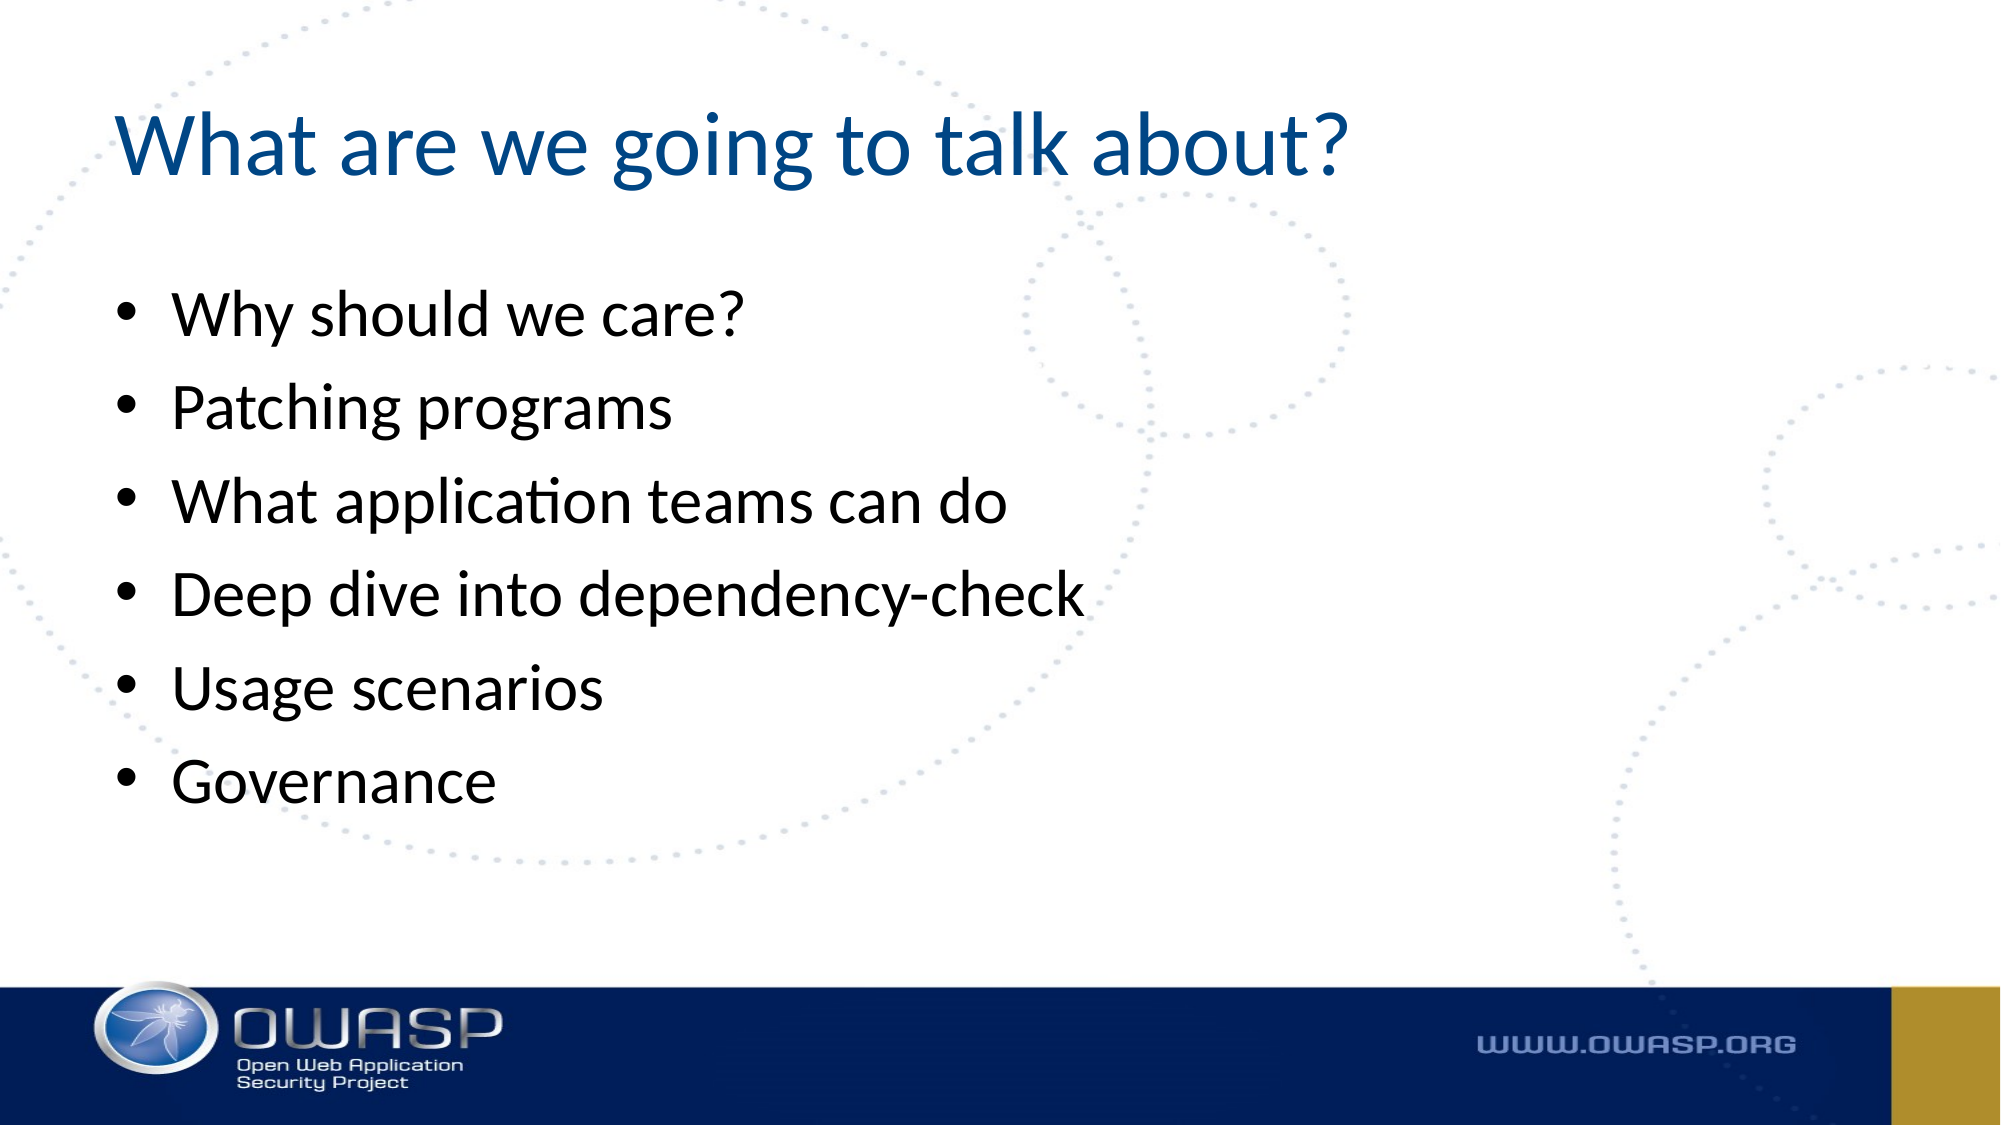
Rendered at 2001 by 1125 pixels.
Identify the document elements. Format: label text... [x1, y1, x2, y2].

title What are we going to talk about? [99, 45, 1900, 233]
list Why should we care? Patching programs What application teams can do Deep dive into dependency-check Usage scenarios Governance [99, 262, 1900, 940]
picture [0, 0, 2001, 1125]
